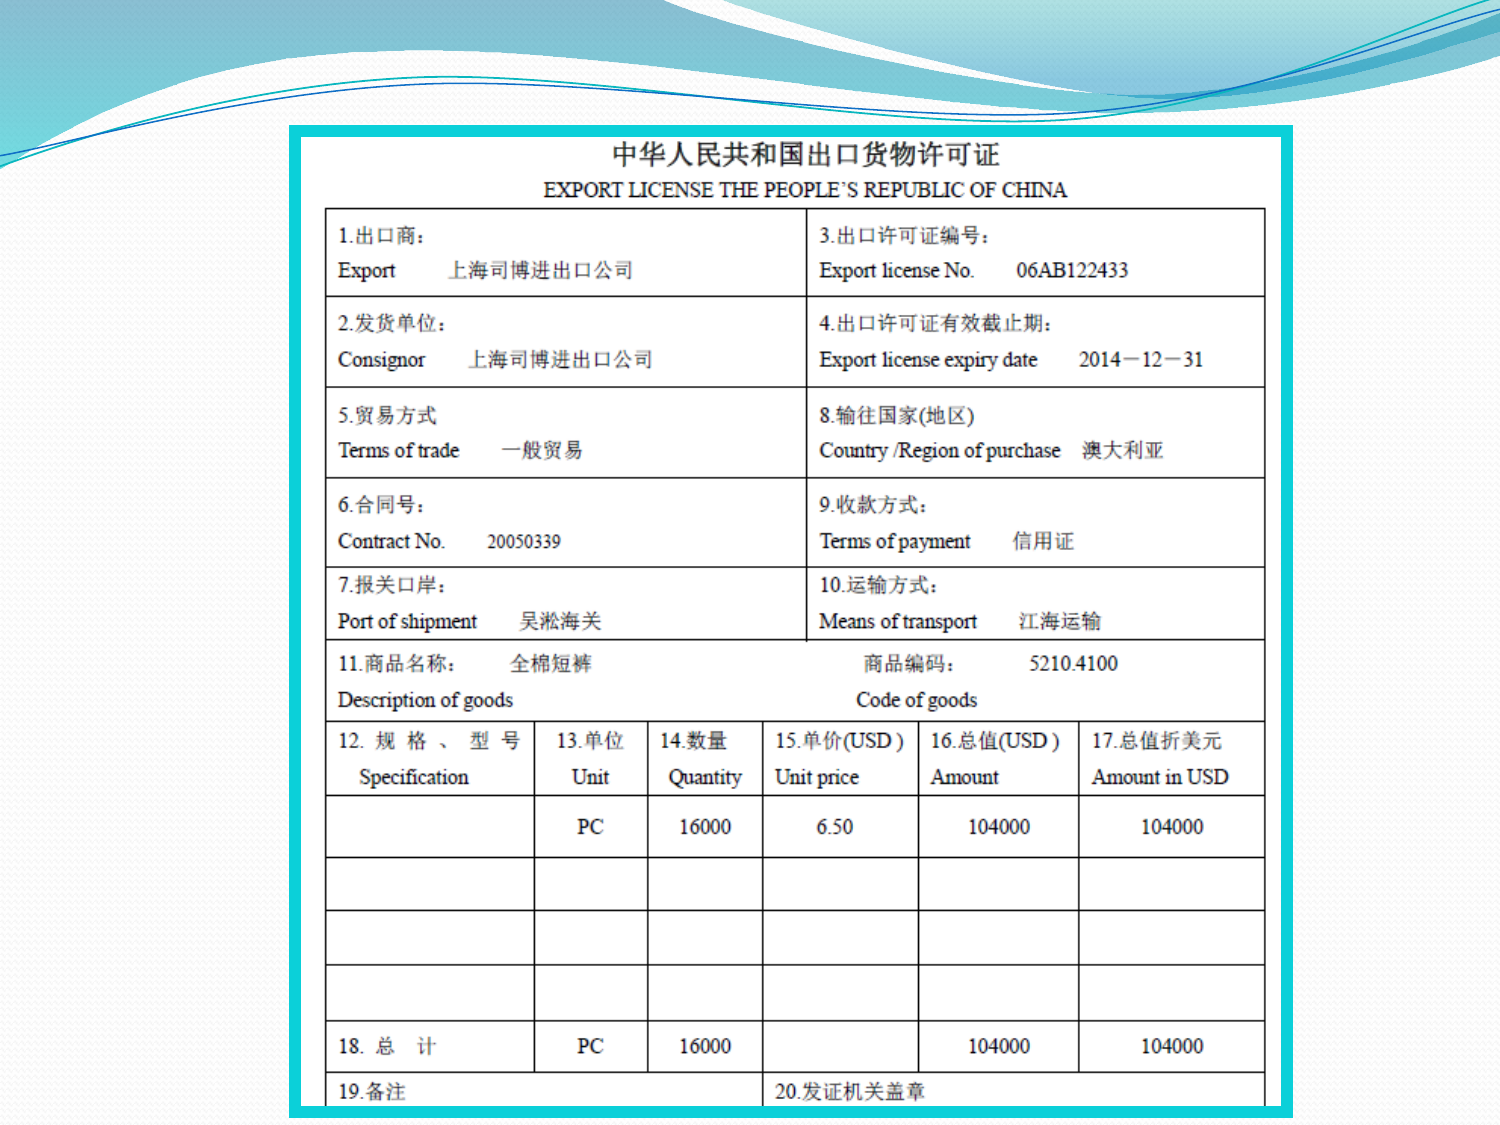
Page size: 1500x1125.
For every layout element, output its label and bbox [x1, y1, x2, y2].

list [300, 136, 1281, 1107]
